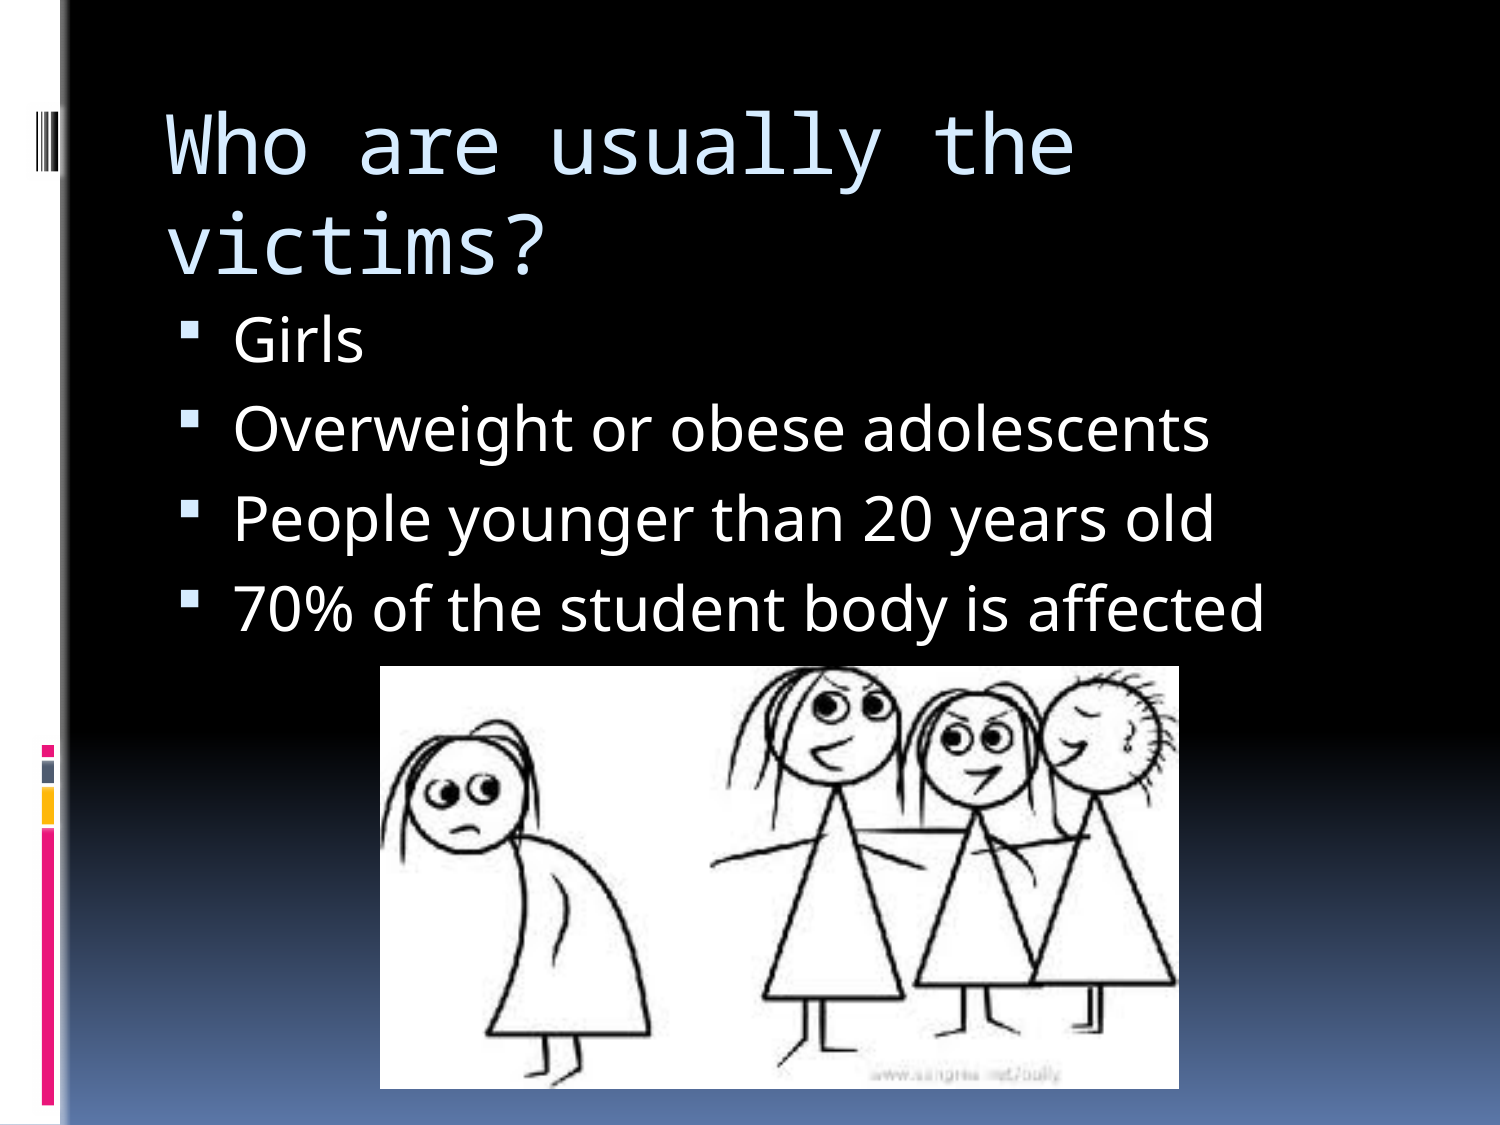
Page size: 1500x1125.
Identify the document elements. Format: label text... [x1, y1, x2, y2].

list Girls Overweight or obese adolescents People younger than 20 years old 70% of the student body is affected [150, 292, 1425, 1043]
title Who are usually the victims? [150, 83, 1425, 234]
picture [379, 666, 1179, 1089]
